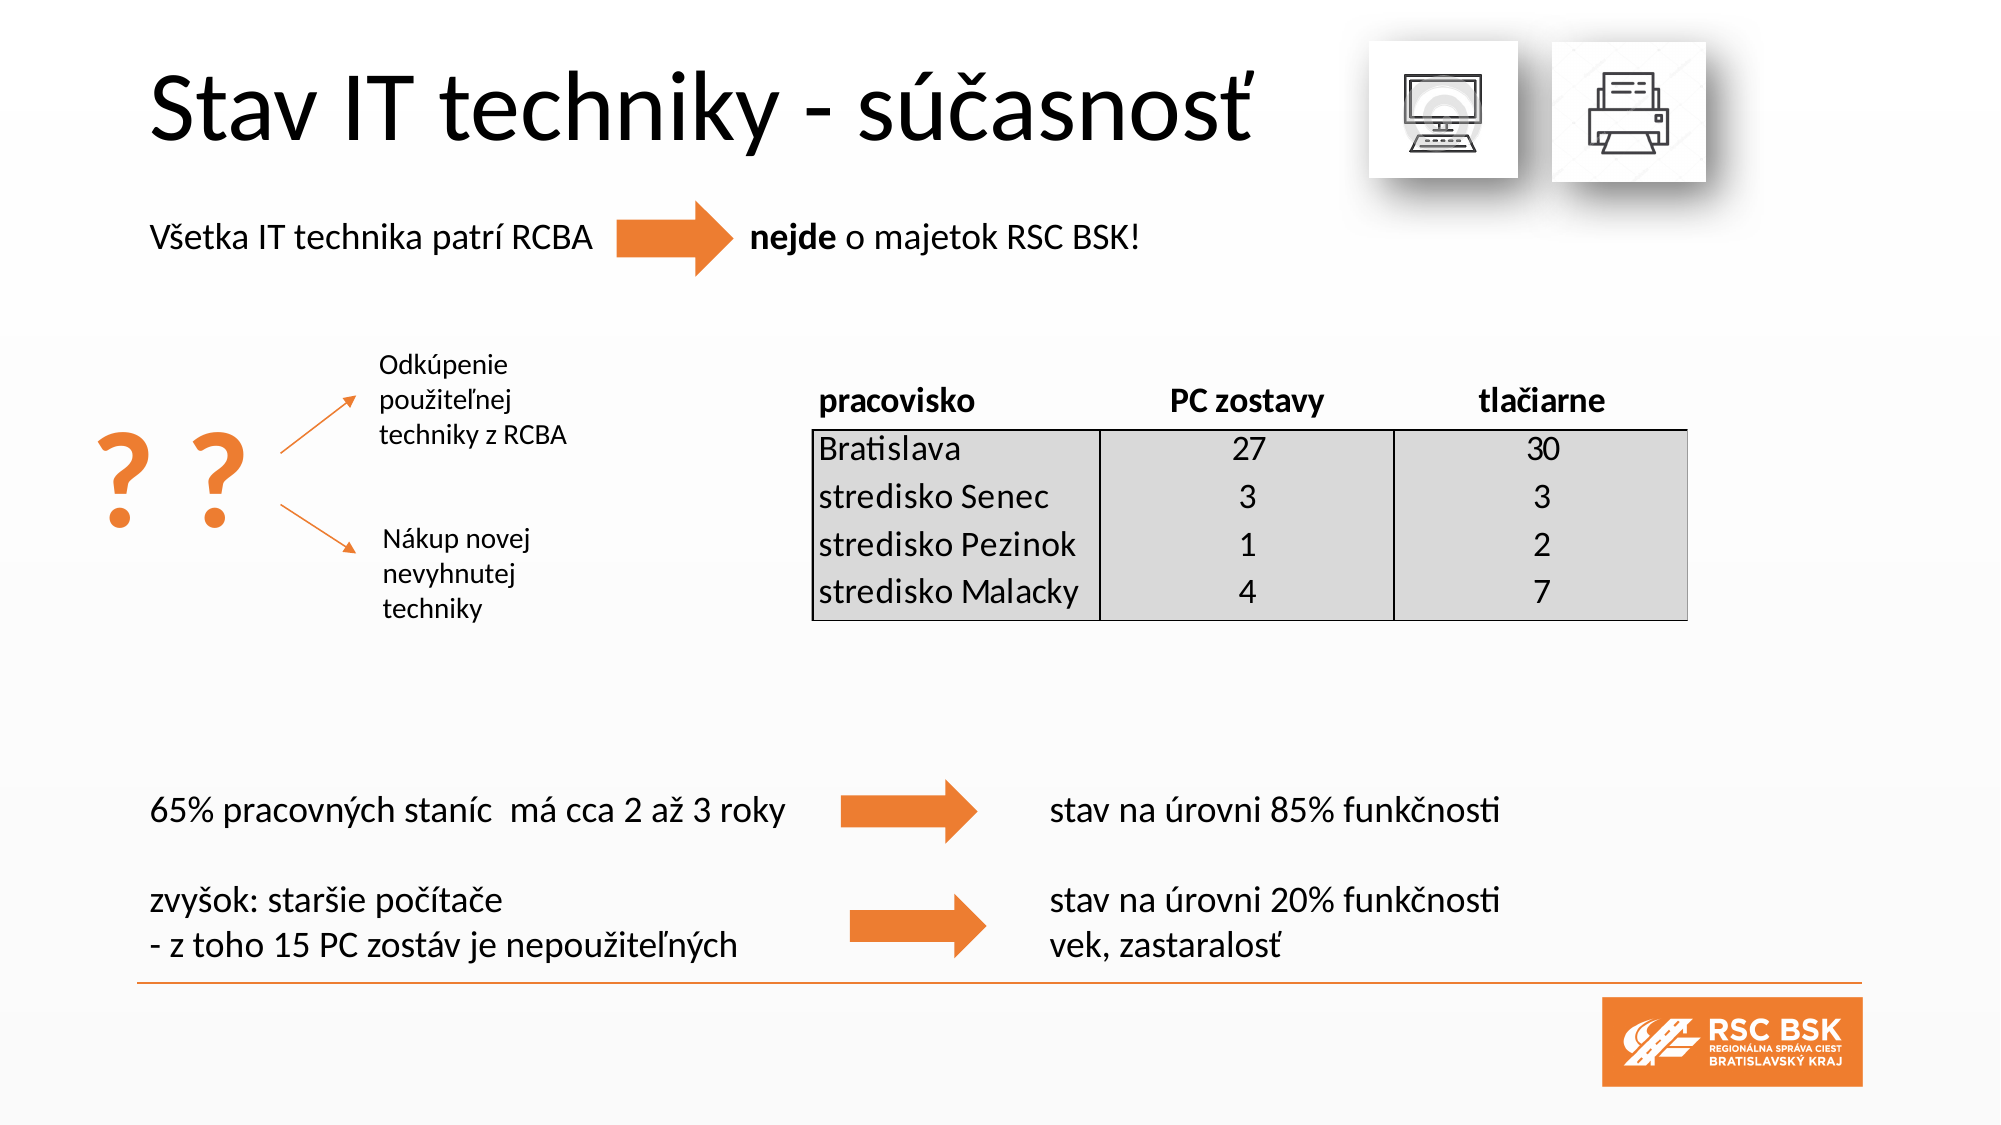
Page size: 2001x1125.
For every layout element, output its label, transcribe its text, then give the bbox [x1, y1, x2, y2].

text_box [280, 504, 357, 554]
text_box 65% pracovných staníc má cca 2 až 3 roky stav na úrovni 85% funkčnosti zvyšok: staršie počítače stav na úrovni 20% funkčnosti - z toho 15 PC zostáv je nepoužiteľných vek, zastaralosť [134, 777, 1972, 1005]
text_box Odkúpenie použiteľnej techniky z RCBA [364, 337, 587, 485]
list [1602, 997, 1863, 1087]
title Stav IT techniky - súčasnosť [134, 0, 1975, 204]
text_box ? ? [76, 382, 292, 522]
picture [1369, 41, 1518, 178]
text_box [616, 200, 734, 277]
text_box [840, 779, 978, 844]
text_box [849, 893, 987, 959]
picture [1552, 42, 1706, 183]
picture [811, 361, 1690, 623]
text_box Všetka IT technika patrí RCBA nejde o majetok RSC BSK! [134, 204, 1972, 284]
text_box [280, 395, 357, 454]
text_box Nákup novej nevyhnutej techniky [367, 511, 591, 659]
